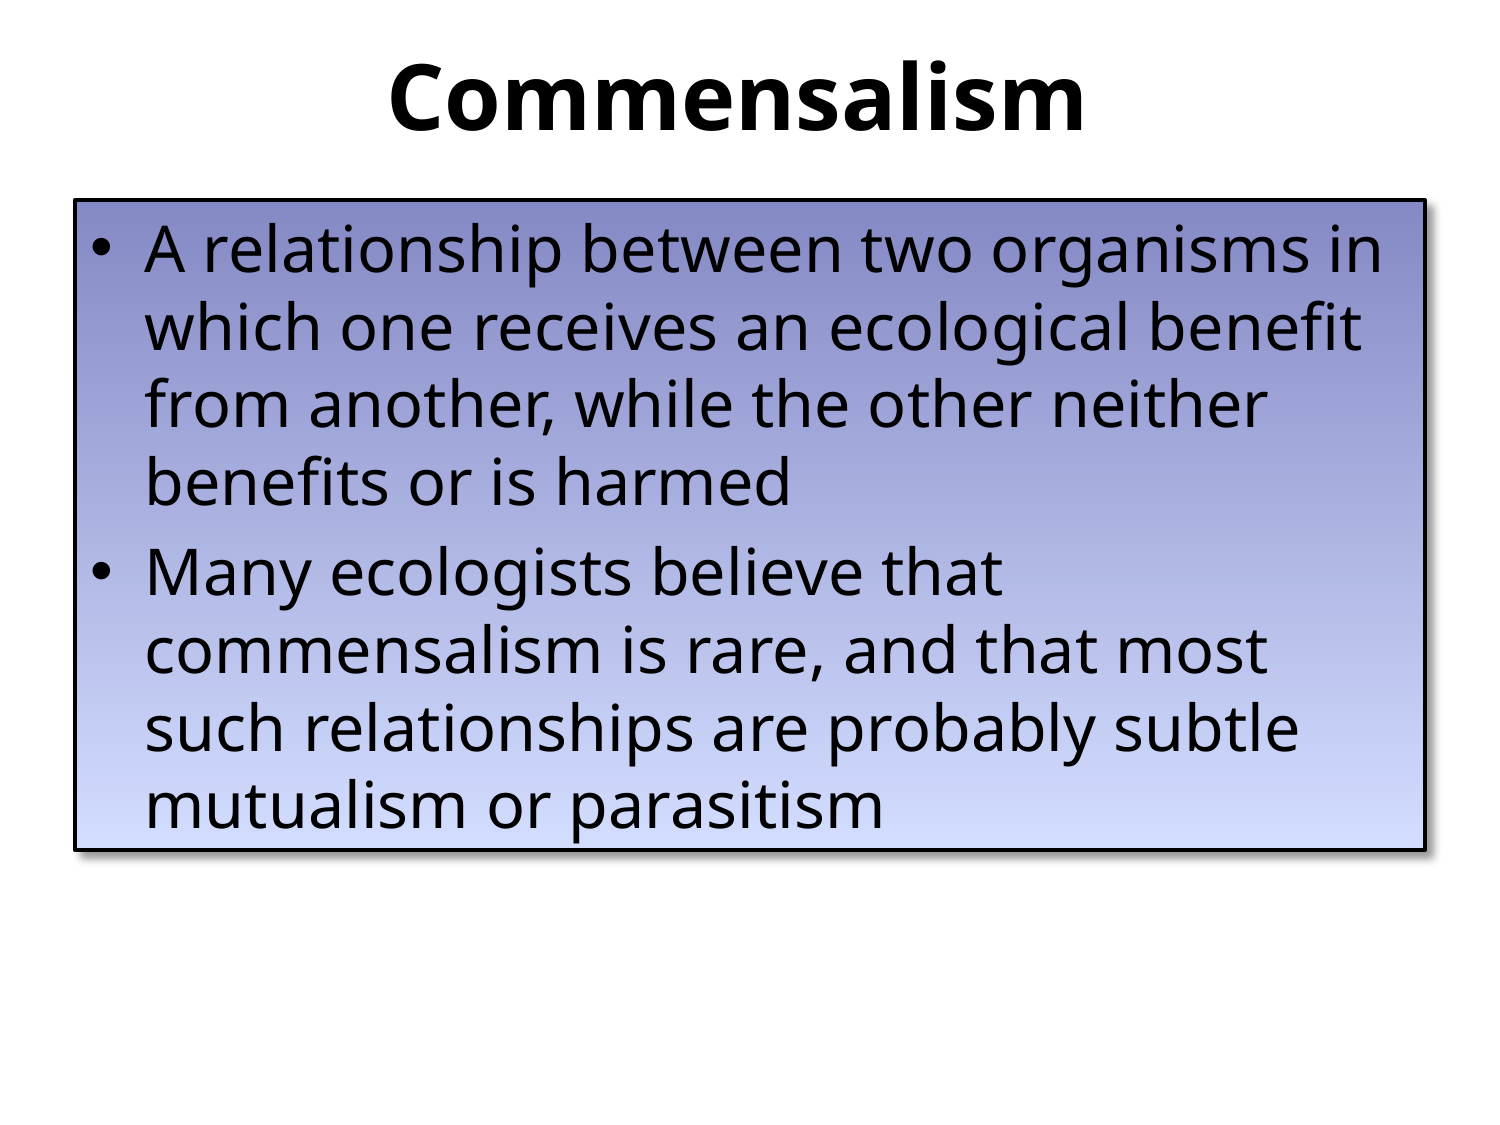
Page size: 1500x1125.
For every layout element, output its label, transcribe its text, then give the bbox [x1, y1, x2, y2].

list A relationship between two organisms in which one receives an ecological benefit from another, while the other neither benefits or is harmed Many ecologists believe that commensalism is rare, and that most such relationships are probably subtle mutualism or parasitism [75, 200, 1425, 850]
title Commensalism [62, 0, 1413, 188]
